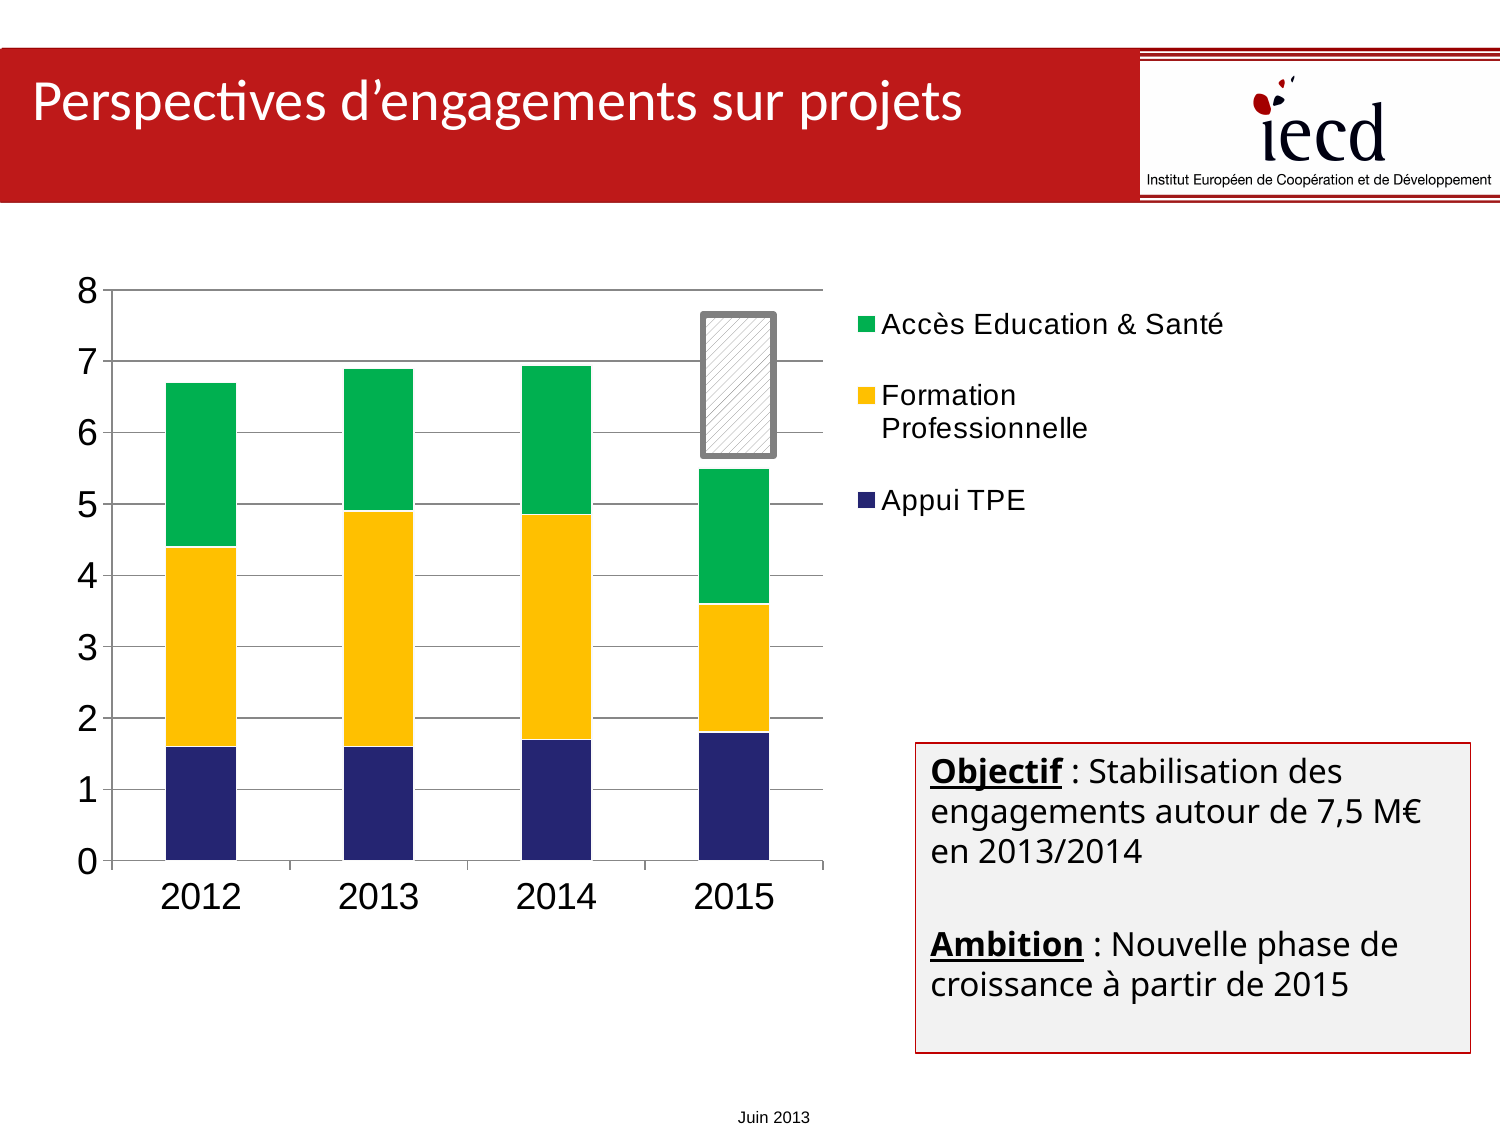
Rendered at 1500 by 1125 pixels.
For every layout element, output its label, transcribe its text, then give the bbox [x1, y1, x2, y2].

text_box Objectif : Stabilisation des engagements autour de 7,5 M€ en 2013/2014 Ambition : Nouvelle phase de croissance à partir de 2015 [915, 742, 1471, 1053]
picture [1427, 66, 1500, 194]
title Perspectives d’engagements sur projets [17, 42, 1427, 202]
chart [52, 255, 1247, 932]
